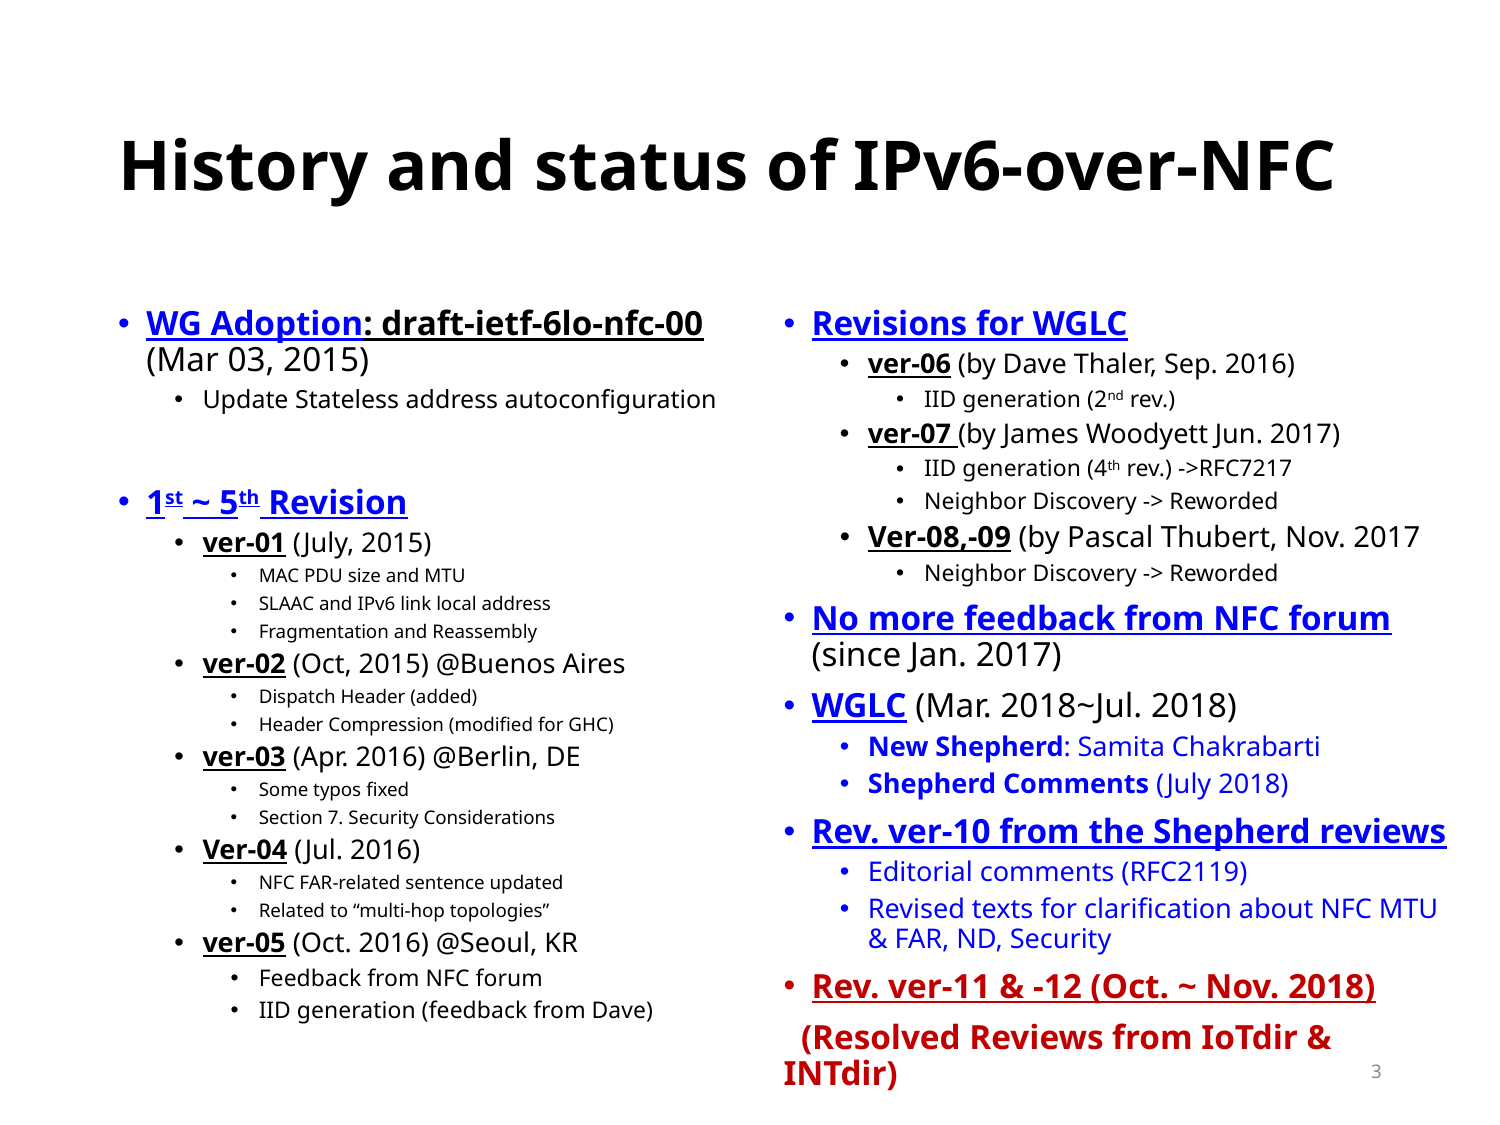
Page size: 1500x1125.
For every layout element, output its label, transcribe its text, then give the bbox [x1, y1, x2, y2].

title History and status of IPv6-over-NFC [103, 59, 1397, 278]
slide_number 3 [1059, 1042, 1397, 1103]
text_box Revisions for WGLC ver-06 (by Dave Thaler, Sep. 2016) IID generation (2nd rev.) ver-07 (by James Woodyett Jun. 2017) IID generation (4th rev.) ->RFC7217 Neighbor Discovery -> Reworded Ver-08,-09 (by Pascal Thubert, Nov. 2017 Neighbor Discovery -> Reworded No more feedback from NFC forum (since Jan. 2017) WGLC (Mar. 2018~Jul. 2018) New Shepherd: Samita Chakrabarti Shepherd Comments (July 2018) Rev. ver-10 from the Shepherd reviews Editorial comments (RFC2119) Revised texts for clarification about NFC MTU & FAR, ND, Security Rev. ver-11 & -12 (Oct. ~ Nov. 2018) (Resolved Reviews from IoTdir & INTdir) [768, 299, 1468, 1069]
list WG Adoption: draft-ietf-6lo-nfc-00 (Mar 03, 2015) Update Stateless address autoconfiguration 1st ~ 5th Revision ver-01 (July, 2015) MAC PDU size and MTU SLAAC and IPv6 link local address Fragmentation and Reassembly ver-02 (Oct, 2015) @Buenos Aires Dispatch Header (added) Header Compression (modified for GHC) ver-03 (Apr. 2016) @Berlin, DE Some typos fixed Section 7. Security Considerations Ver-04 (Jul. 2016) NFC FAR-related sentence updated Related to “multi-hop topologies” ver-05 (Oct. 2016) @Seoul, KR Feedback from NFC forum IID generation (feedback from Dave) [103, 299, 743, 1069]
